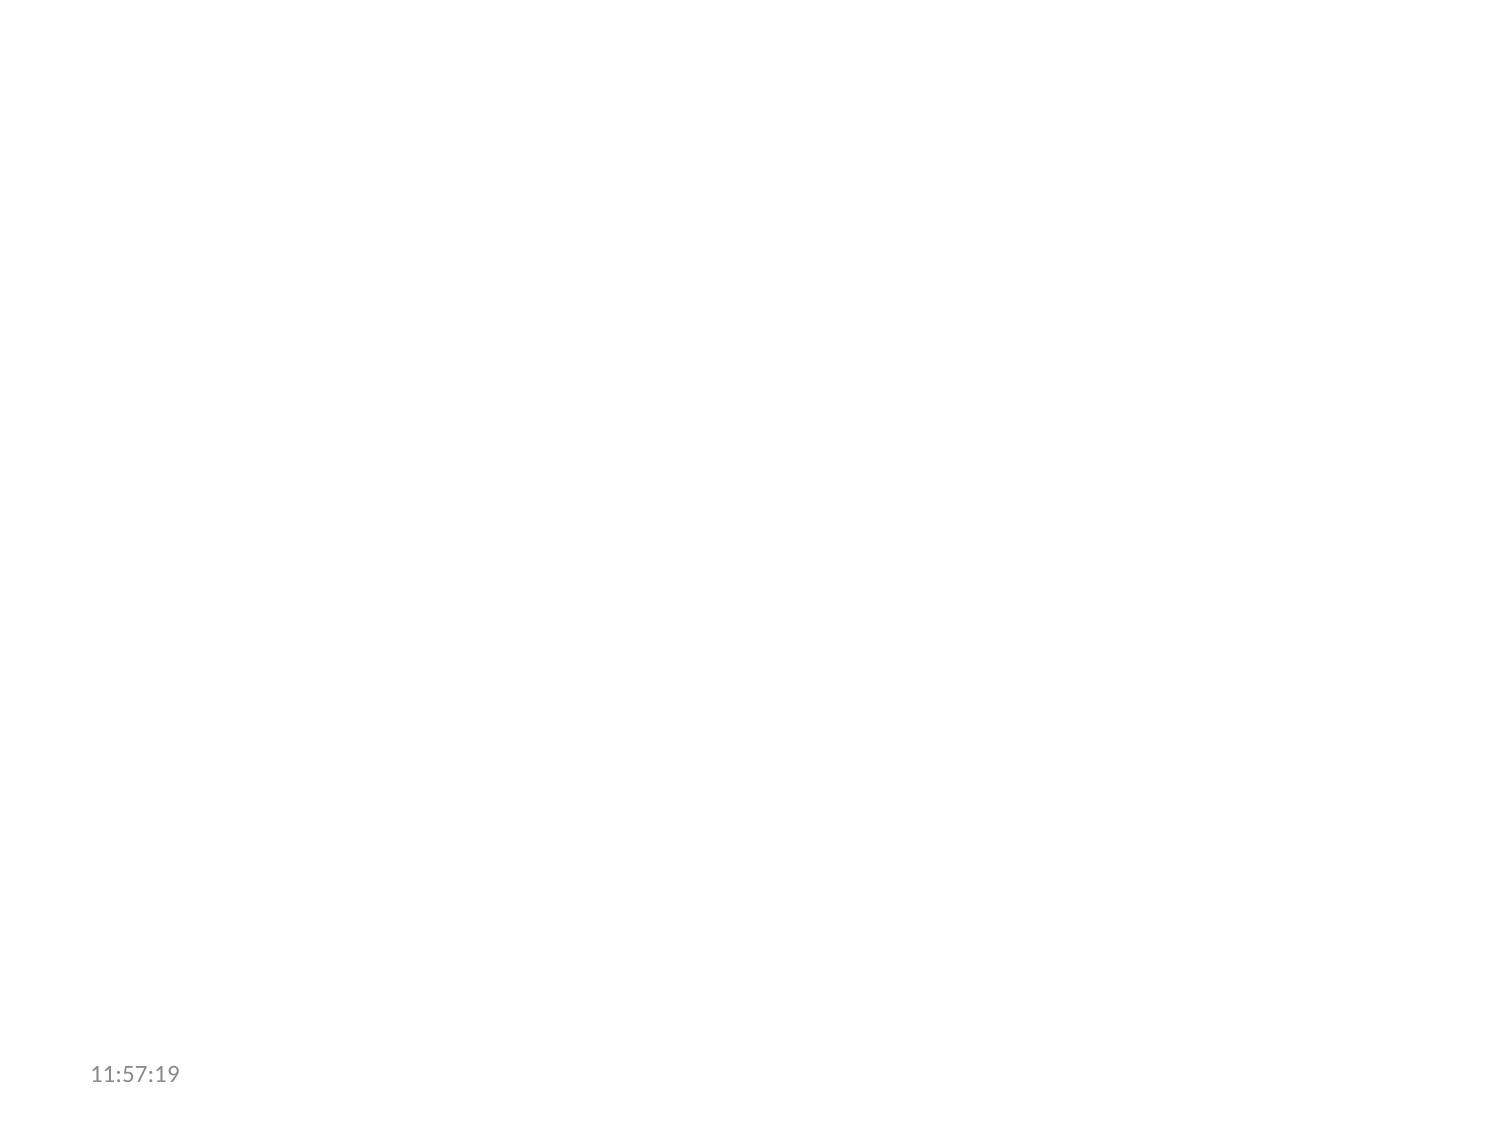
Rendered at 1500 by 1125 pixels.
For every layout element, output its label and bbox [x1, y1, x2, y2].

slide_number [75, 1042, 425, 1103]
